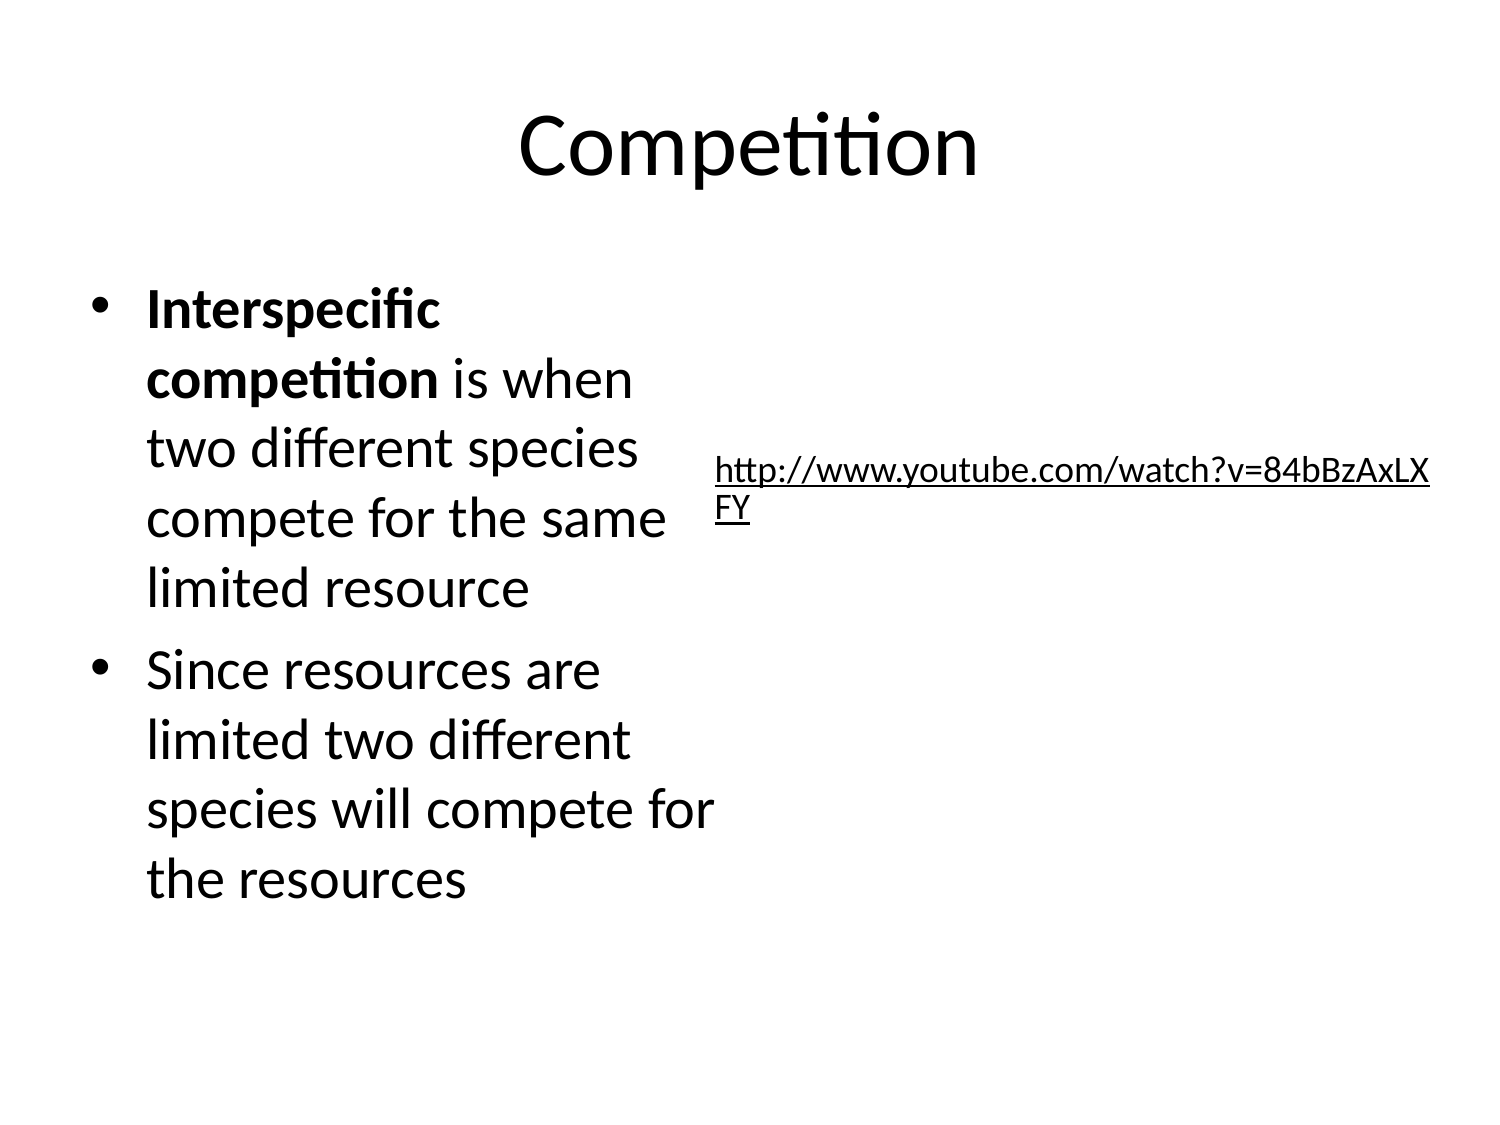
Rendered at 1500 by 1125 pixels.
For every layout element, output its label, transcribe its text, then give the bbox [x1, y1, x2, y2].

title Competition [75, 45, 1425, 233]
text_box http://www.youtube.com/watch?v=84bBzAxLXFY [699, 437, 1450, 543]
list Interspecific competition is when two different species compete for the same limited resource Since resources are limited two different species will compete for the resources [75, 262, 738, 1005]
